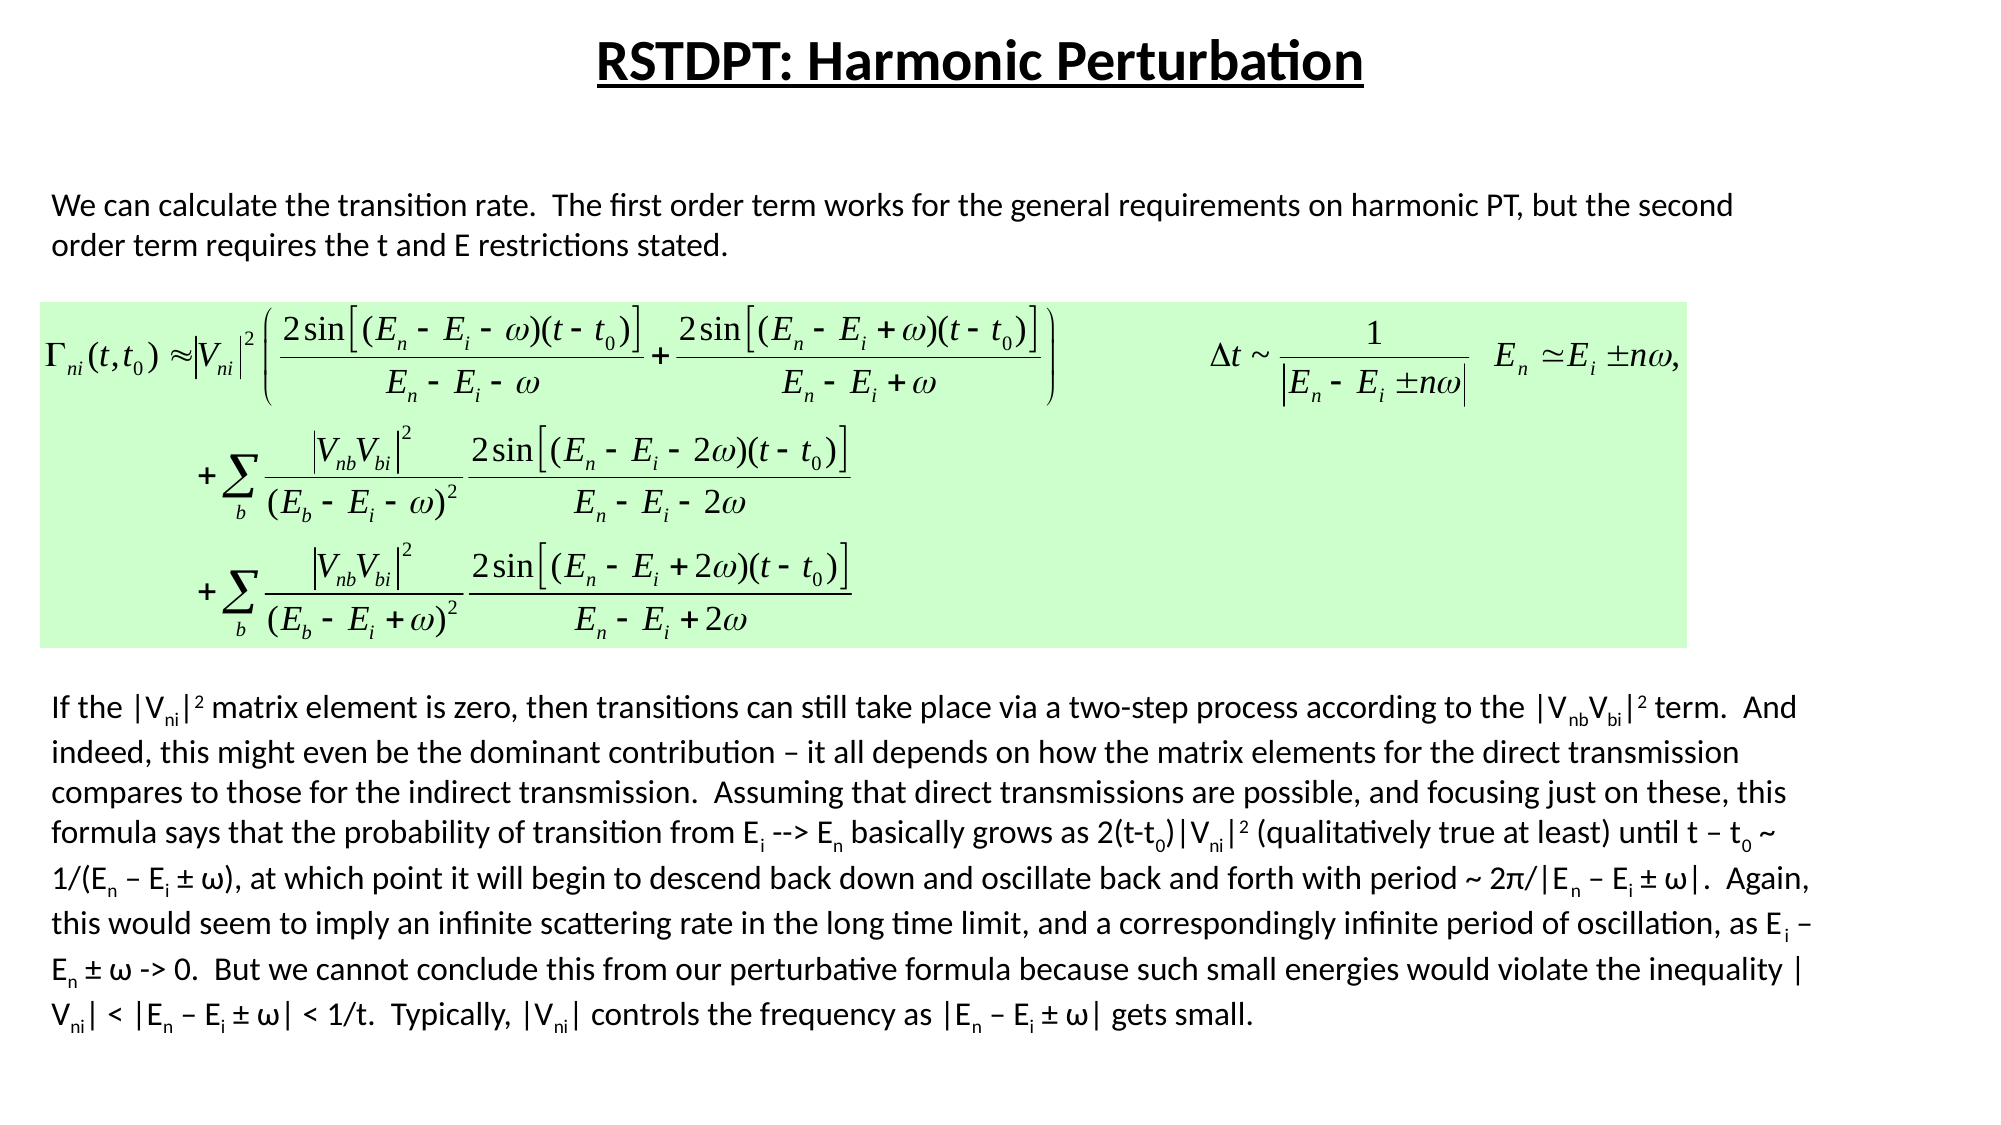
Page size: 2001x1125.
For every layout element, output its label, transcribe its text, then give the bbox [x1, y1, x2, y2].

text_box If the |Vni|2 matrix element is zero, then transitions can still take place via a two-step process according to the |VnbVbi|2 term. And indeed, this might even be the dominant contribution – it all depends on how the matrix elements for the direct transmission compares to those for the indirect transmission. Assuming that direct transmissions are possible, and focusing just on these, this formula says that the probability of transition from Ei --> En basically grows as 2(t-t0)|Vni|2 (qualitatively true at least) until t – t0 ~ 1/(En – Ei ± ω), at which point it will begin to descend back down and oscillate back and forth with period ~ 2π/|En – Ei ± ω|. Again, this would seem to imply an infinite scattering rate in the long time limit, and a correspondingly infinite period of oscillation, as Ei – En ± ω -> 0. But we cannot conclude this from our perturbative formula because such small energies would violate the inequality |Vni| < |En – Ei ± ω| < 1/t. Typically, |Vni| controls the frequency as |En – Ei ± ω| gets small. [36, 677, 1830, 1045]
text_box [39, 301, 1687, 648]
text_box We can calculate the transition rate. The first order term works for the general requirements on harmonic PT, but the second order term requires the t and E restrictions stated. [36, 175, 1808, 271]
text_box RSTDPT: Harmonic Perturbation [581, 14, 1403, 100]
